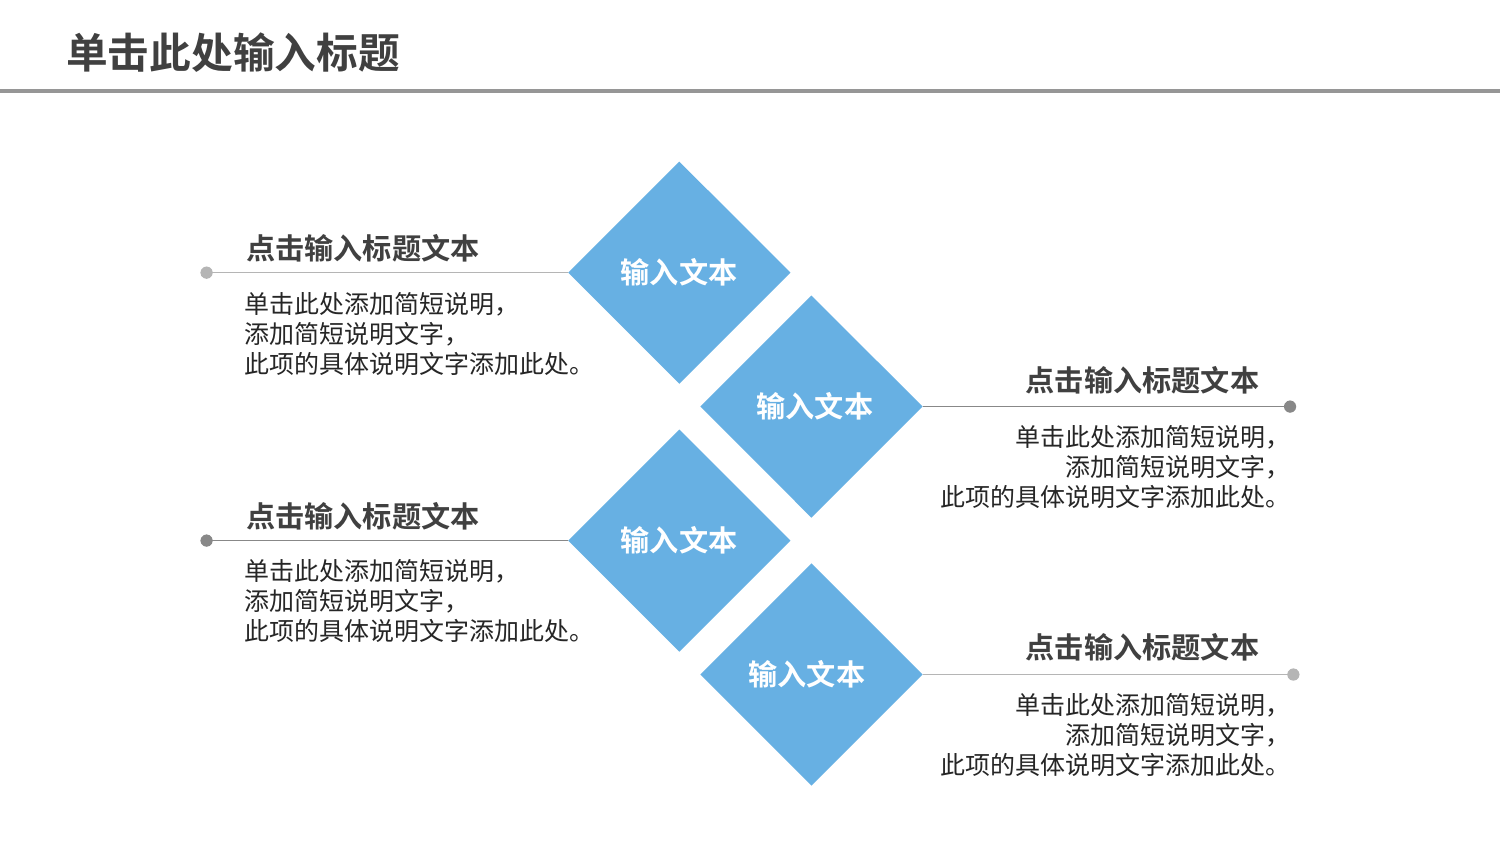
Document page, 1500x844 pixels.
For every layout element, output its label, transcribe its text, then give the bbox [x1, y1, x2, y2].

text_box 点击输入标题文本 [1010, 354, 1275, 405]
text_box 点击输入标题文本 [231, 223, 495, 271]
text_box 点击输入标题文本 [231, 491, 495, 539]
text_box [700, 295, 923, 518]
text_box 单击此处添加简短说明， 添加简短说明文字， 此项的具体说明文字添加此处。 [229, 549, 562, 653]
text_box 单击此处输入标题 [51, 9, 443, 85]
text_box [567, 161, 791, 385]
text_box 点击输入标题文本 [1010, 622, 1275, 672]
text_box 单击此处添加简短说明， 添加简短说明文字， 此项的具体说明文字添加此处。 [928, 682, 1306, 787]
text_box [567, 429, 791, 652]
text_box 单击此处添加简短说明， 添加简短说明文字， 此项的具体说明文字添加此处。 [229, 281, 563, 387]
text_box 单击此处添加简短说明， 添加简短说明文字， 此项的具体说明文字添加此处。 [928, 414, 1306, 520]
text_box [700, 563, 923, 786]
